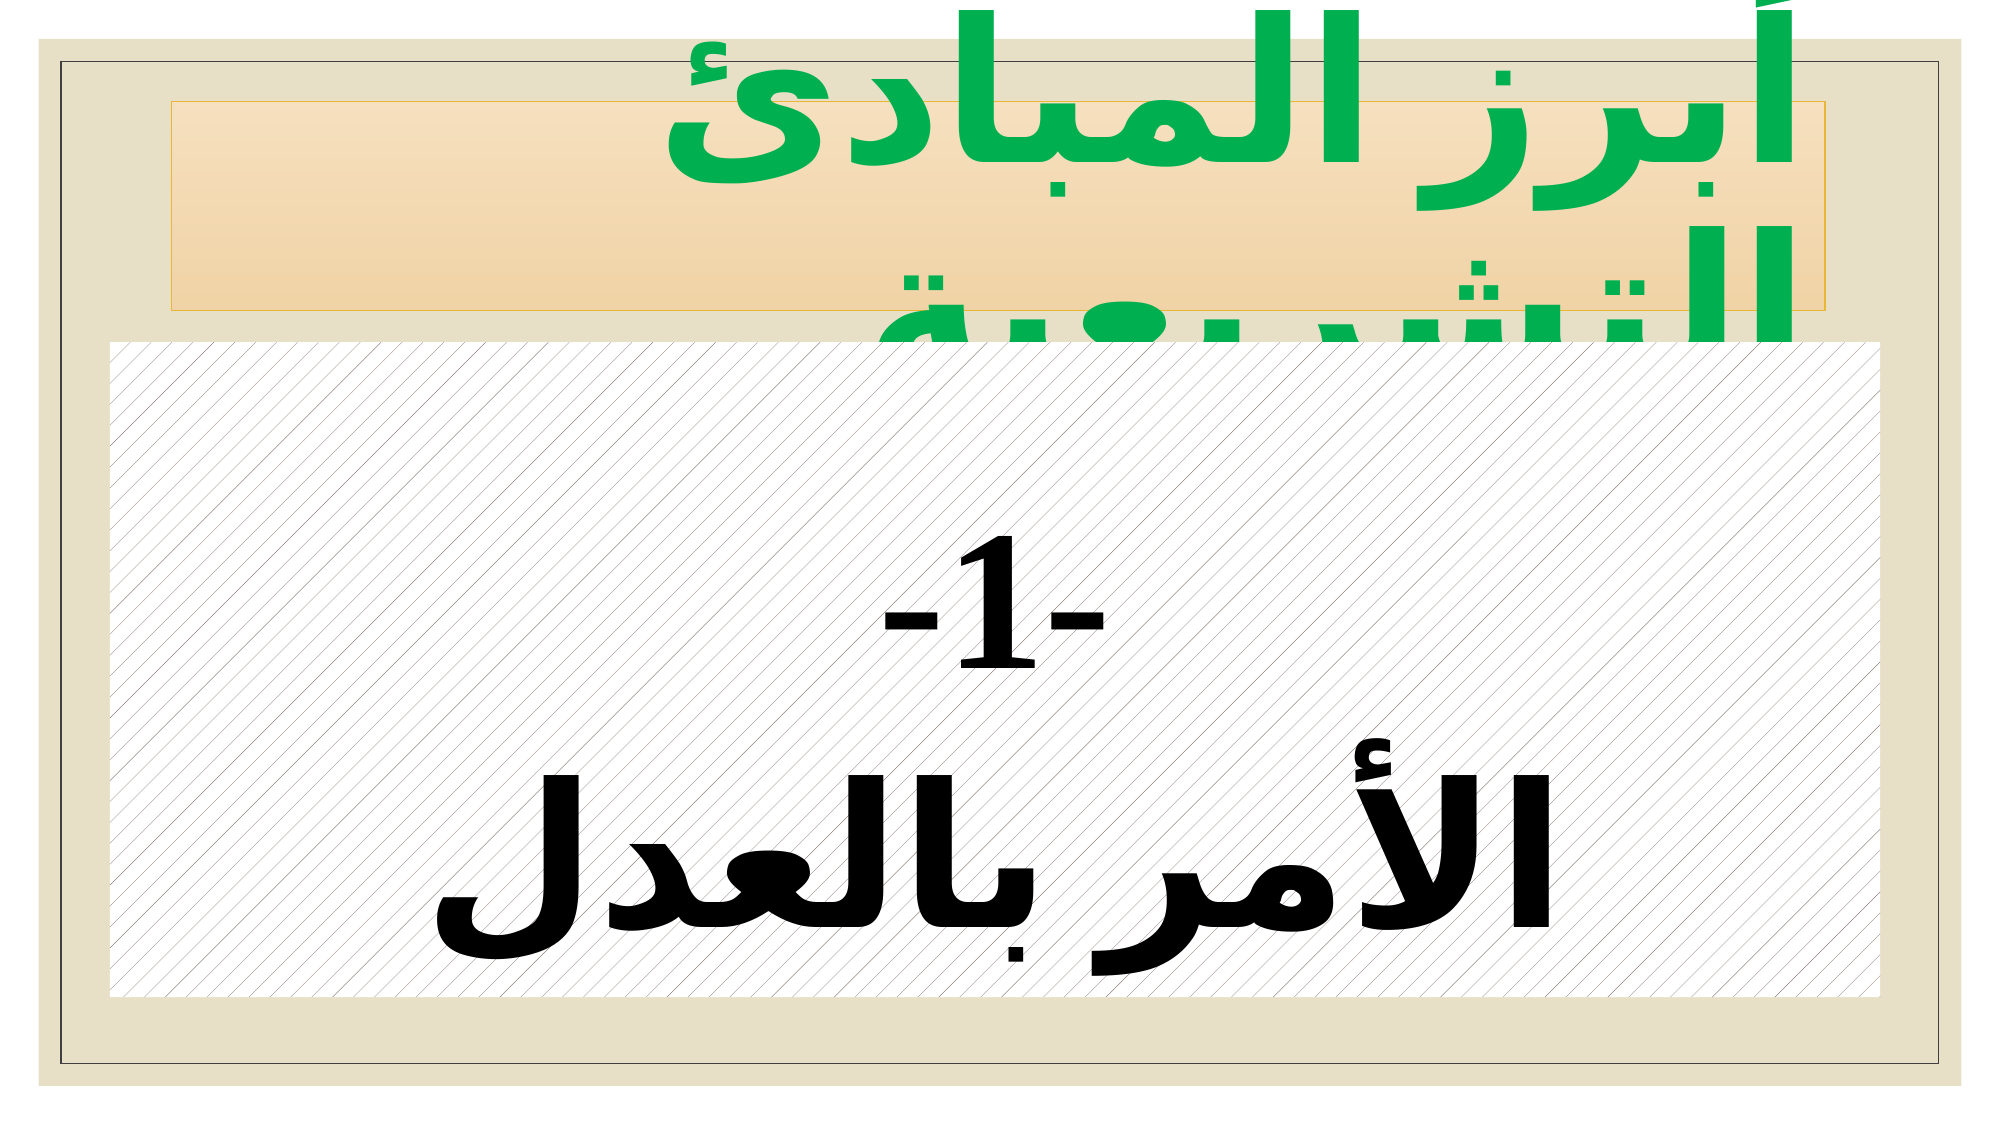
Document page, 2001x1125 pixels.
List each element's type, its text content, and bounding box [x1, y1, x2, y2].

title أبرز المبادئ التشريعية [171, 101, 1826, 311]
list -1- الأمر بالعدل [109, 342, 1881, 998]
